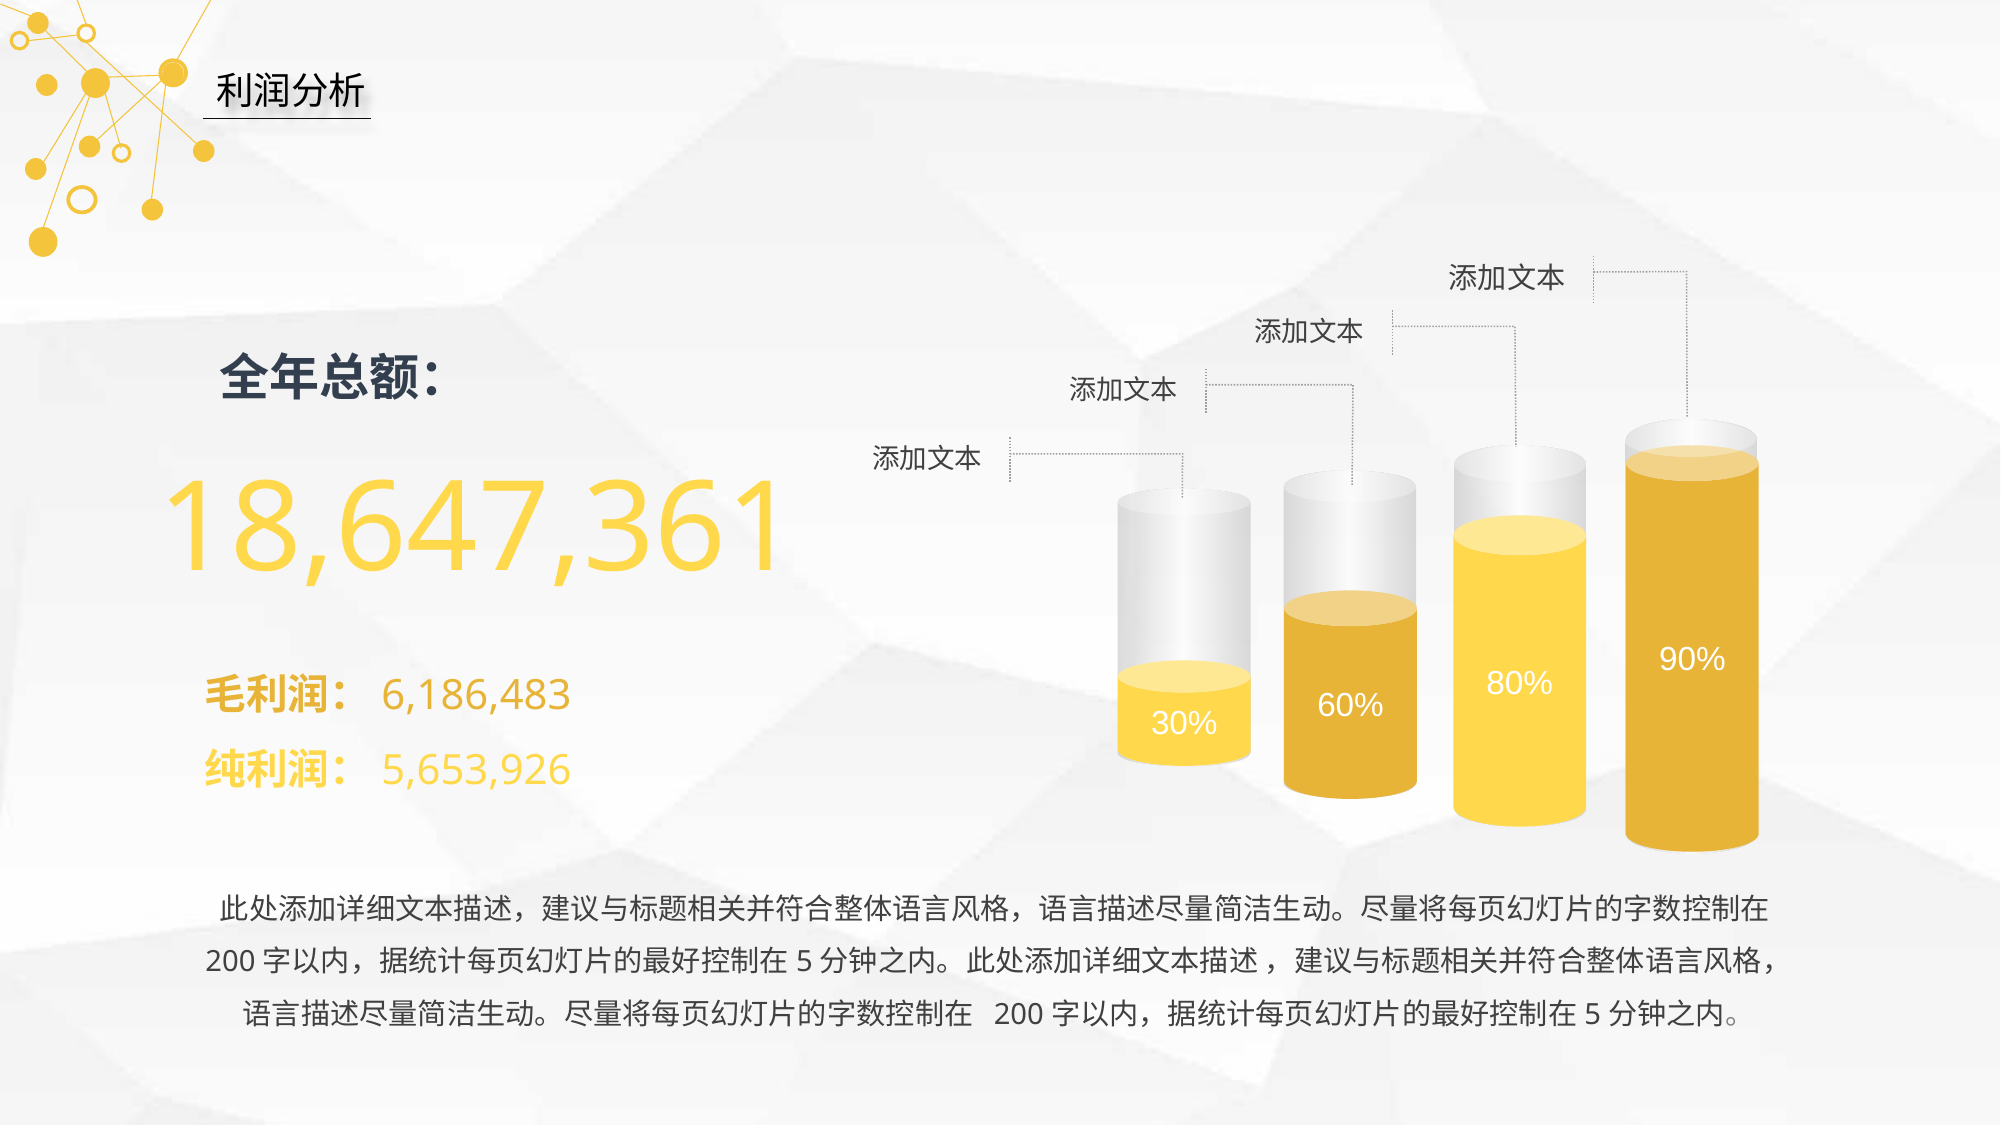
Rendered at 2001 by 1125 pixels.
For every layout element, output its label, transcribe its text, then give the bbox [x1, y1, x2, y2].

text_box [649, 437, 1251, 767]
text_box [845, 368, 1417, 799]
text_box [1021, 310, 1587, 827]
text_box 毛利润：6,186,483 纯利润：5,653,926 [189, 635, 587, 800]
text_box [202, 338, 754, 605]
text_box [0, 0, 216, 256]
text_box 此处添加详细文本描述，建议与标题相关并符合整体语言风格，语言描述尽量简洁生动。尽量将每页幻灯片的字数控制在 200字以内，据统计每页幻灯片的最好控制在5分钟之内。此处添加详细文本描述 ，建议与标题相关并符合整体语言风格，语言描述尽量简洁生动。尽量将每页幻灯片的字数控制在 200字以内，据统计每页幻灯片的最好控制在5分钟之内。 [202, 872, 1795, 1037]
text_box 利润分析 [216, 59, 382, 120]
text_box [1224, 255, 1759, 854]
picture [0, 0, 2001, 1125]
